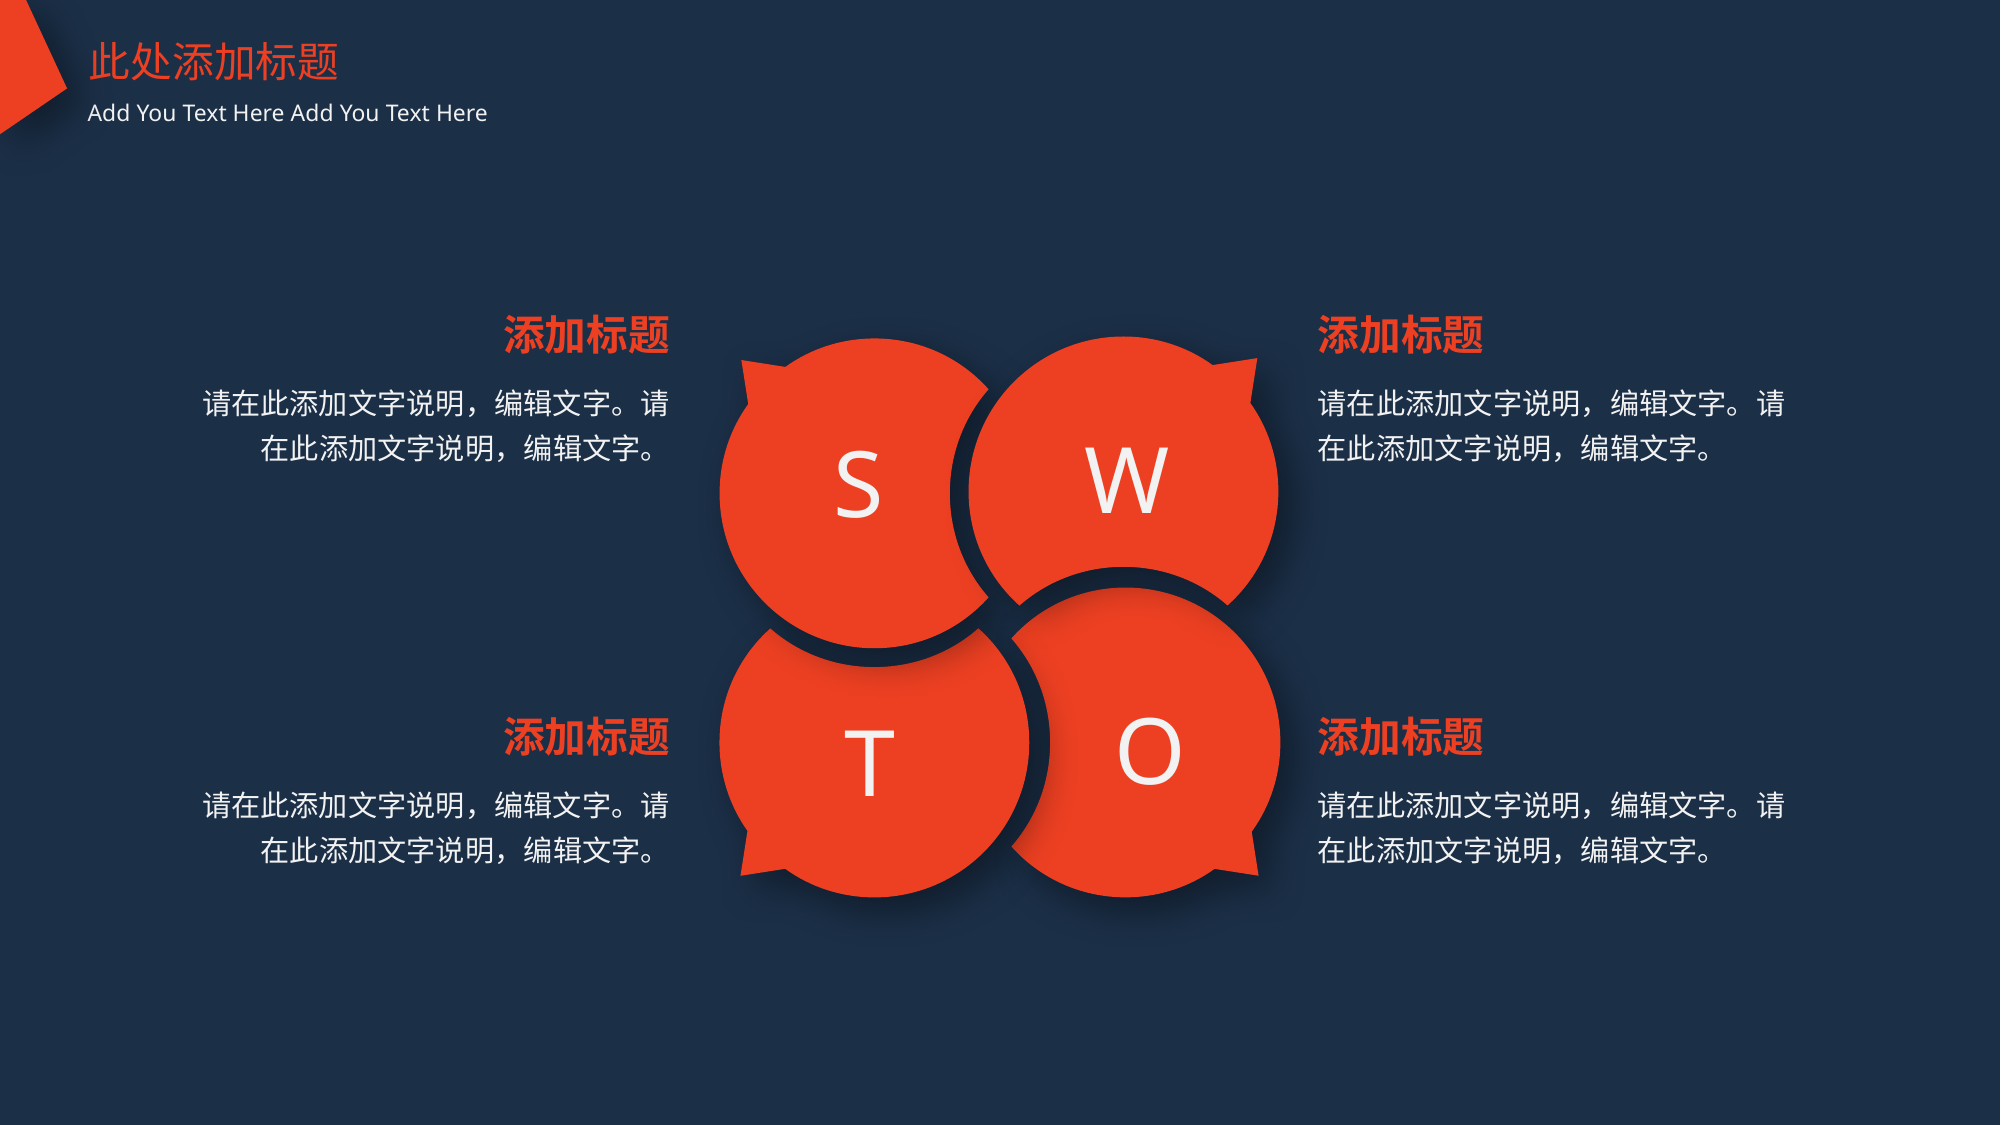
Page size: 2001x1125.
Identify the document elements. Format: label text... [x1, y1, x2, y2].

text_box 请在此添加文字说明，编辑文字。请在此添加文字说明，编辑文字。 [1302, 769, 1809, 875]
text_box T [779, 705, 961, 816]
text_box [0, 0, 68, 135]
text_box 添加标题 [1302, 301, 1588, 367]
text_box [1032, 609, 1281, 898]
text_box S [770, 426, 947, 537]
text_box Add You Text Here Add You Text Here [82, 83, 532, 134]
text_box [968, 336, 1279, 606]
text_box 请在此添加文字说明，编辑文字。请在此添加文字说明，编辑文字。 [178, 367, 685, 473]
text_box 请在此添加文字说明，编辑文字。请在此添加文字说明，编辑文字。 [1302, 367, 1809, 473]
text_box 添加标题 [400, 301, 685, 367]
text_box [719, 636, 1030, 898]
text_box 添加标题 [400, 703, 685, 769]
text_box W [1046, 422, 1209, 533]
text_box 此处添加标题 [77, 28, 355, 83]
text_box 添加标题 [1302, 703, 1588, 769]
text_box [719, 338, 989, 649]
text_box O [1066, 693, 1234, 804]
text_box 请在此添加文字说明，编辑文字。请在此添加文字说明，编辑文字。 [178, 769, 685, 875]
